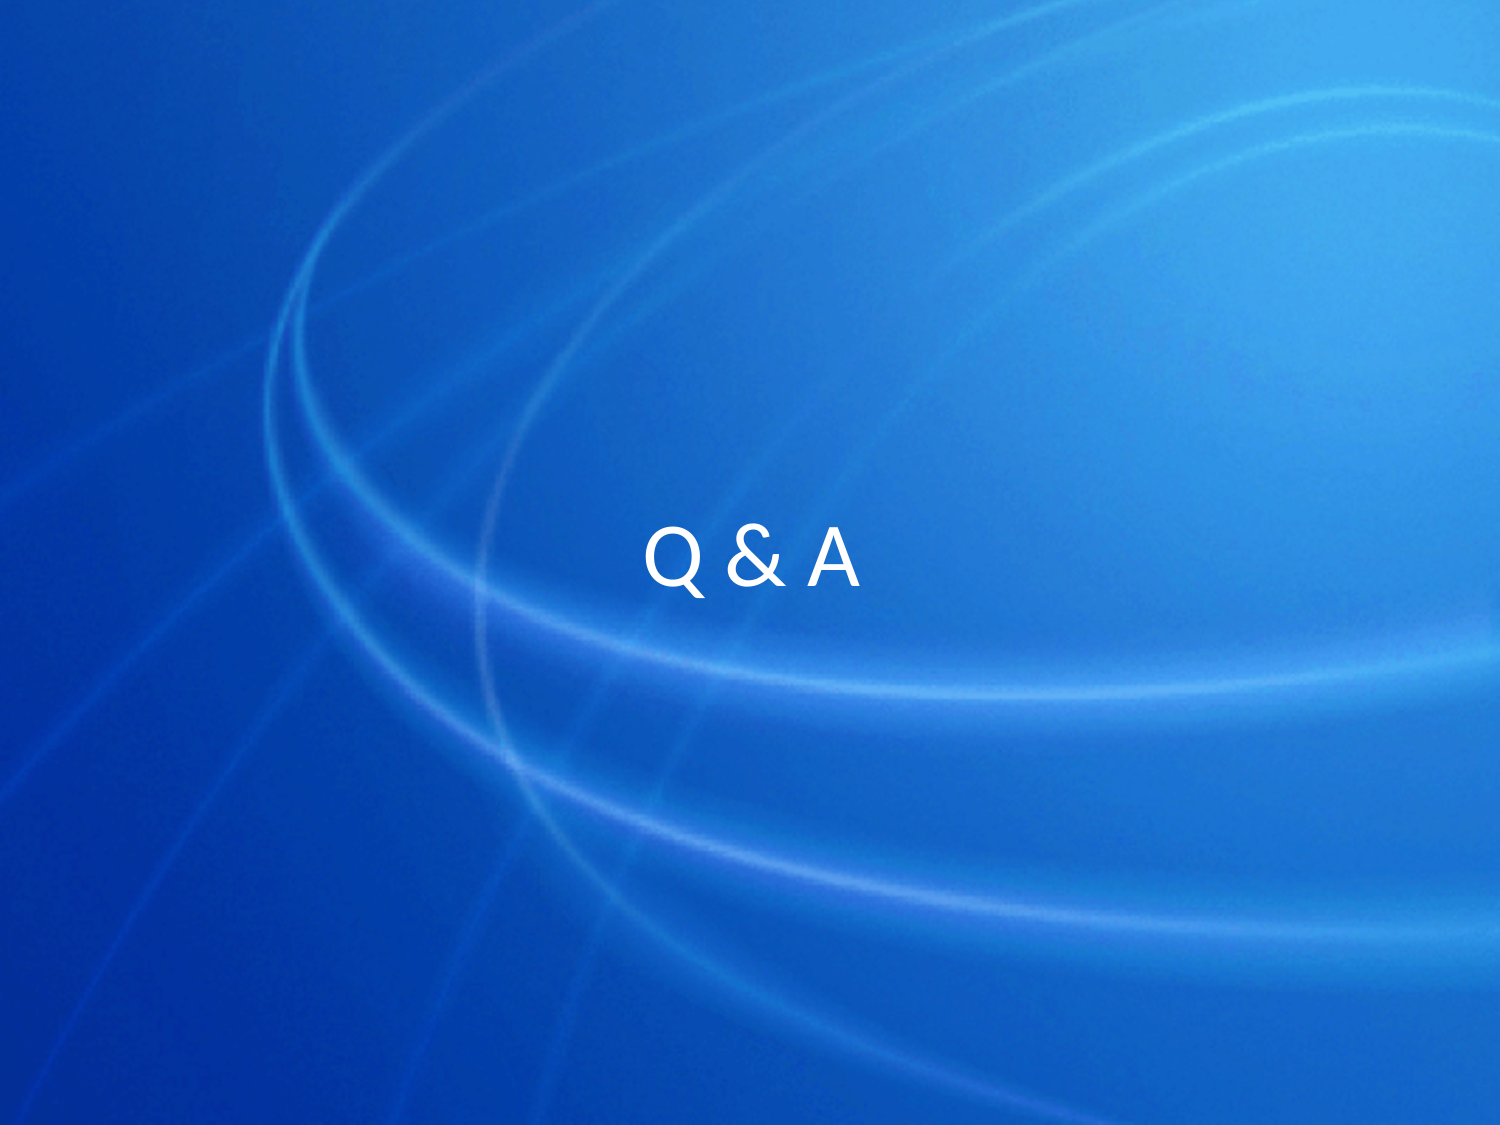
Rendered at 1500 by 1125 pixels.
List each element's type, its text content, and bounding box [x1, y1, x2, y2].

picture [0, 0, 1500, 1125]
title Q & A [76, 456, 1427, 644]
